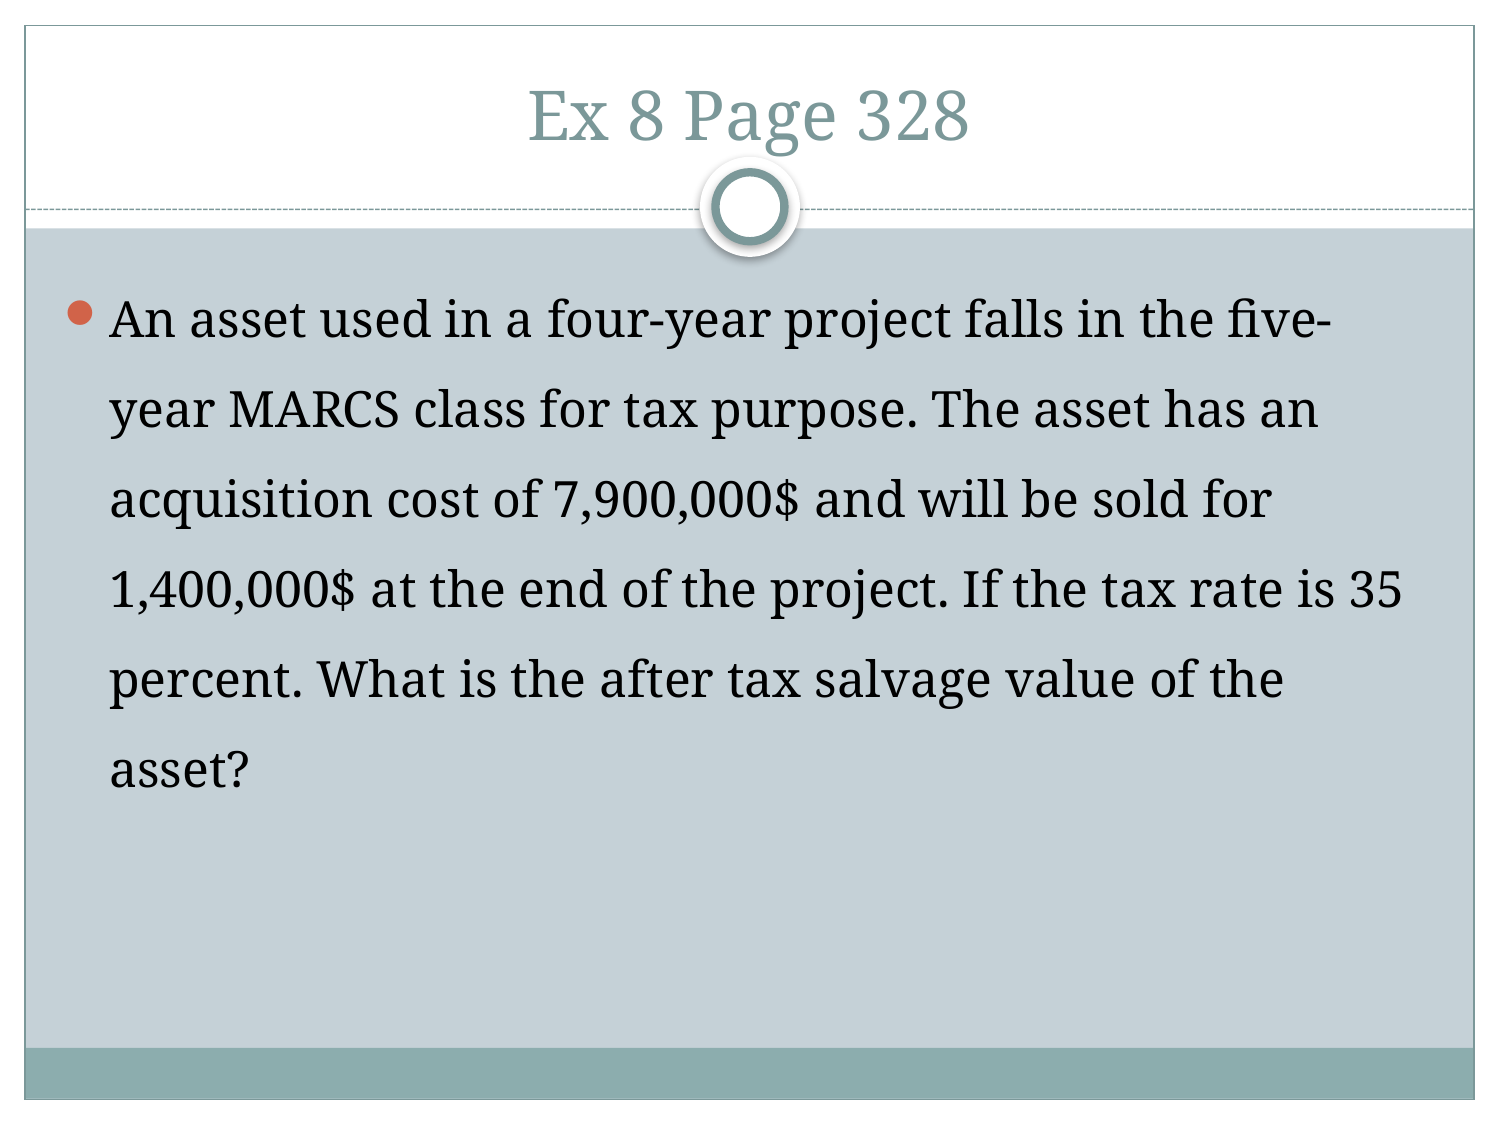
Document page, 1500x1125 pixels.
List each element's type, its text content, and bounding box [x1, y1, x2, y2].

list An asset used in a four-year project falls in the five-year MARCS class for tax purpose. The asset has an acquisition cost of 7,900,000$ and will be sold for 1,400,000$ at the end of the project. If the tax rate is 35 percent. What is the after tax salvage value of the asset? [49, 250, 1445, 1001]
title Ex 8 Page 328 [49, 37, 1450, 162]
